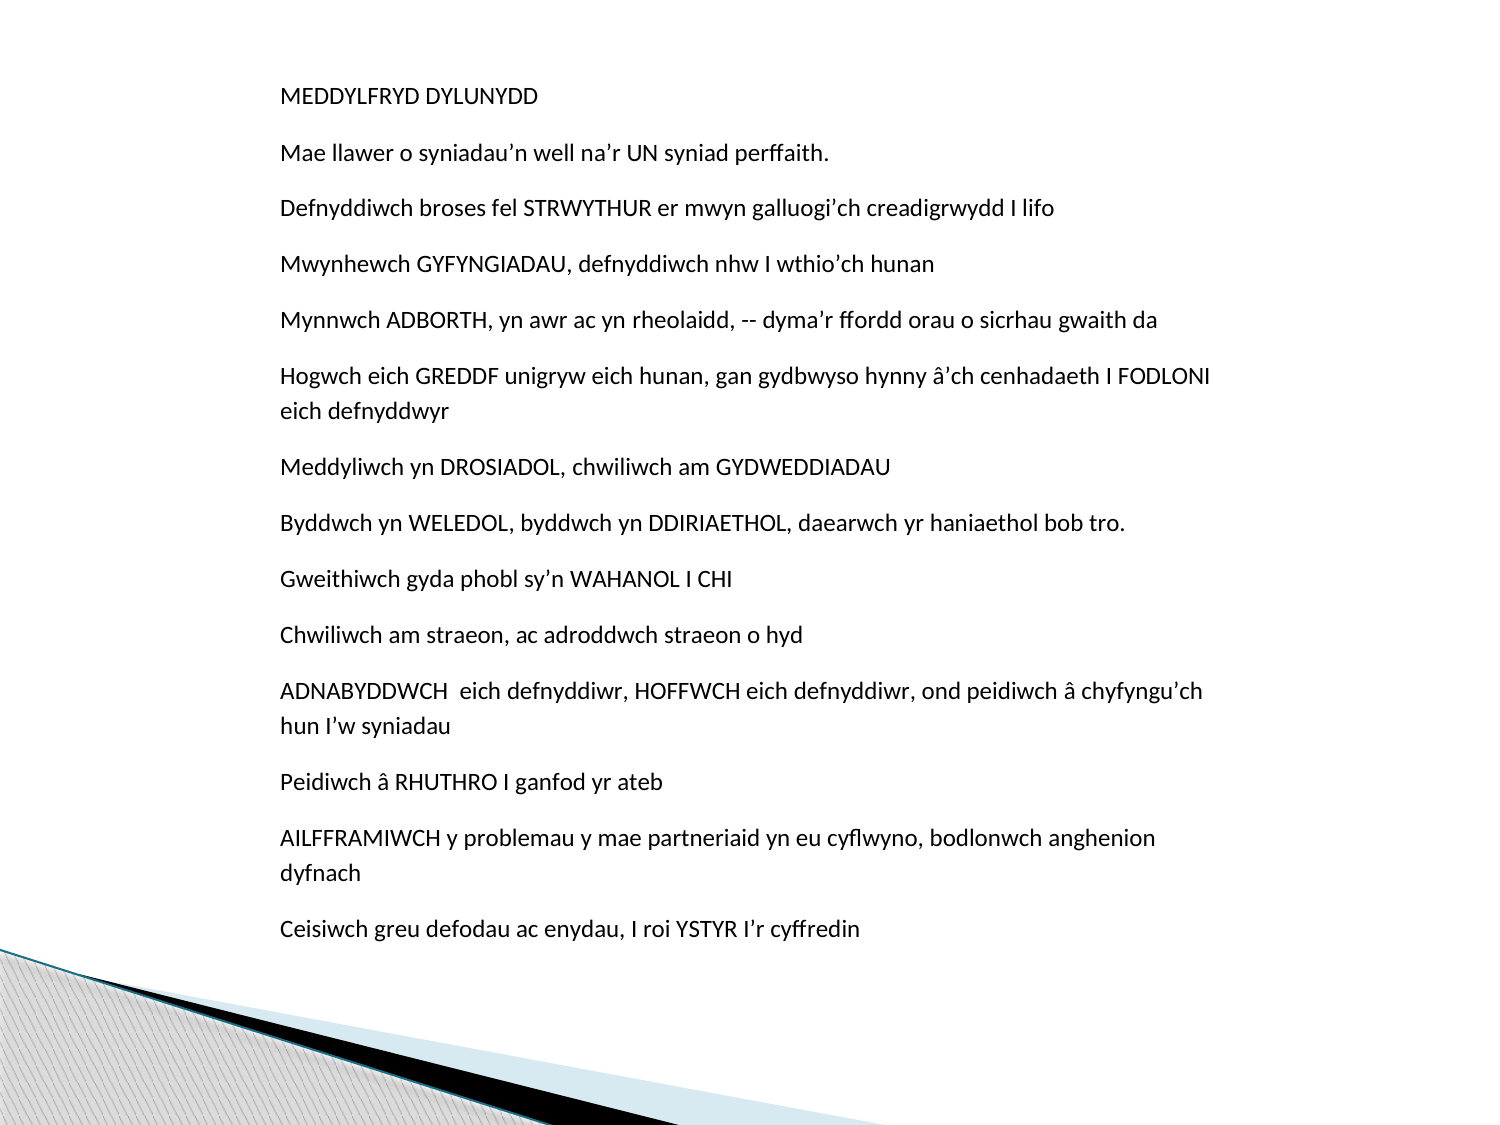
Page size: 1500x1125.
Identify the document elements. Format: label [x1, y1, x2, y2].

picture [279, 80, 1220, 969]
